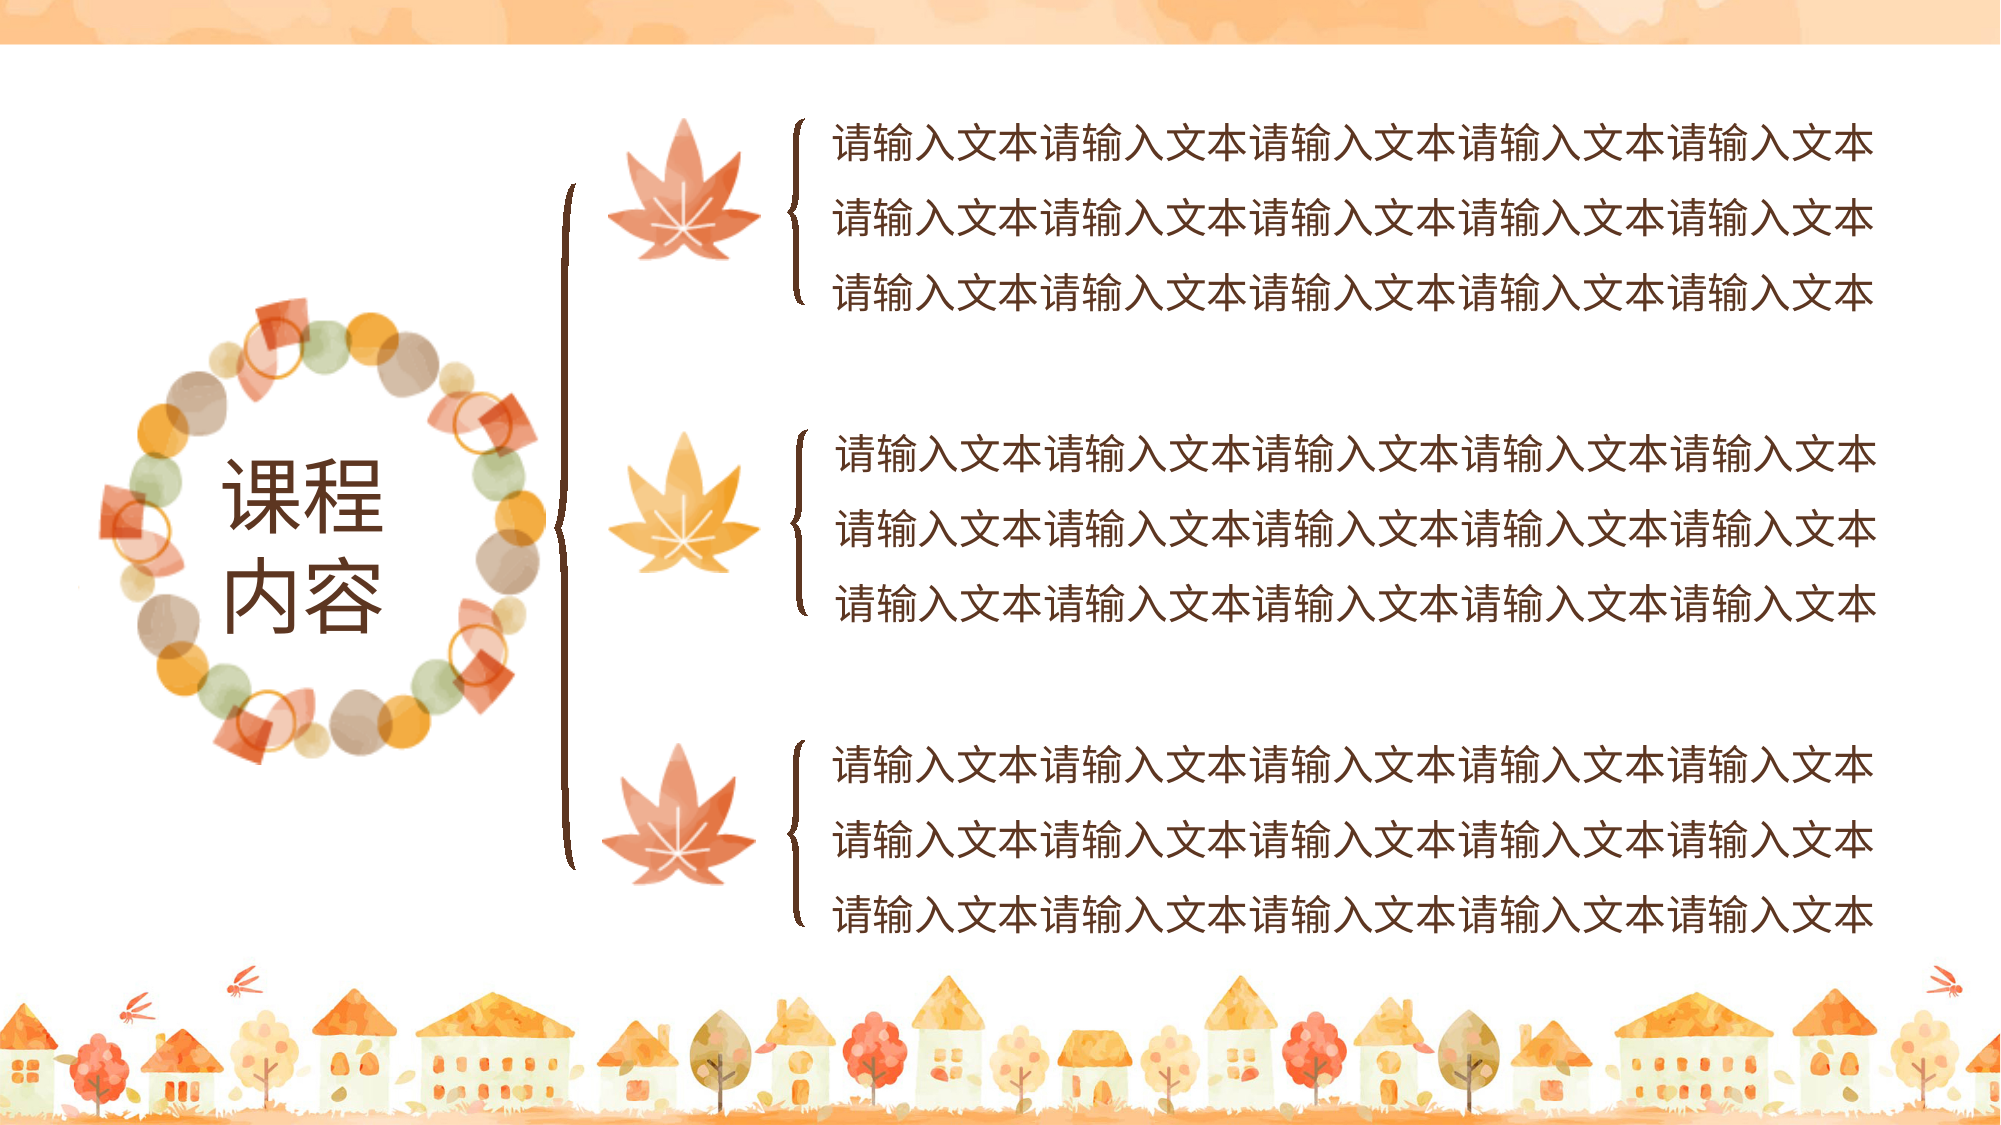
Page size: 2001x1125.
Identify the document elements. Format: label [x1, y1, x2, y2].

text_box [78, 297, 546, 765]
picture [0, 0, 2001, 1125]
text_box [554, 104, 1919, 927]
